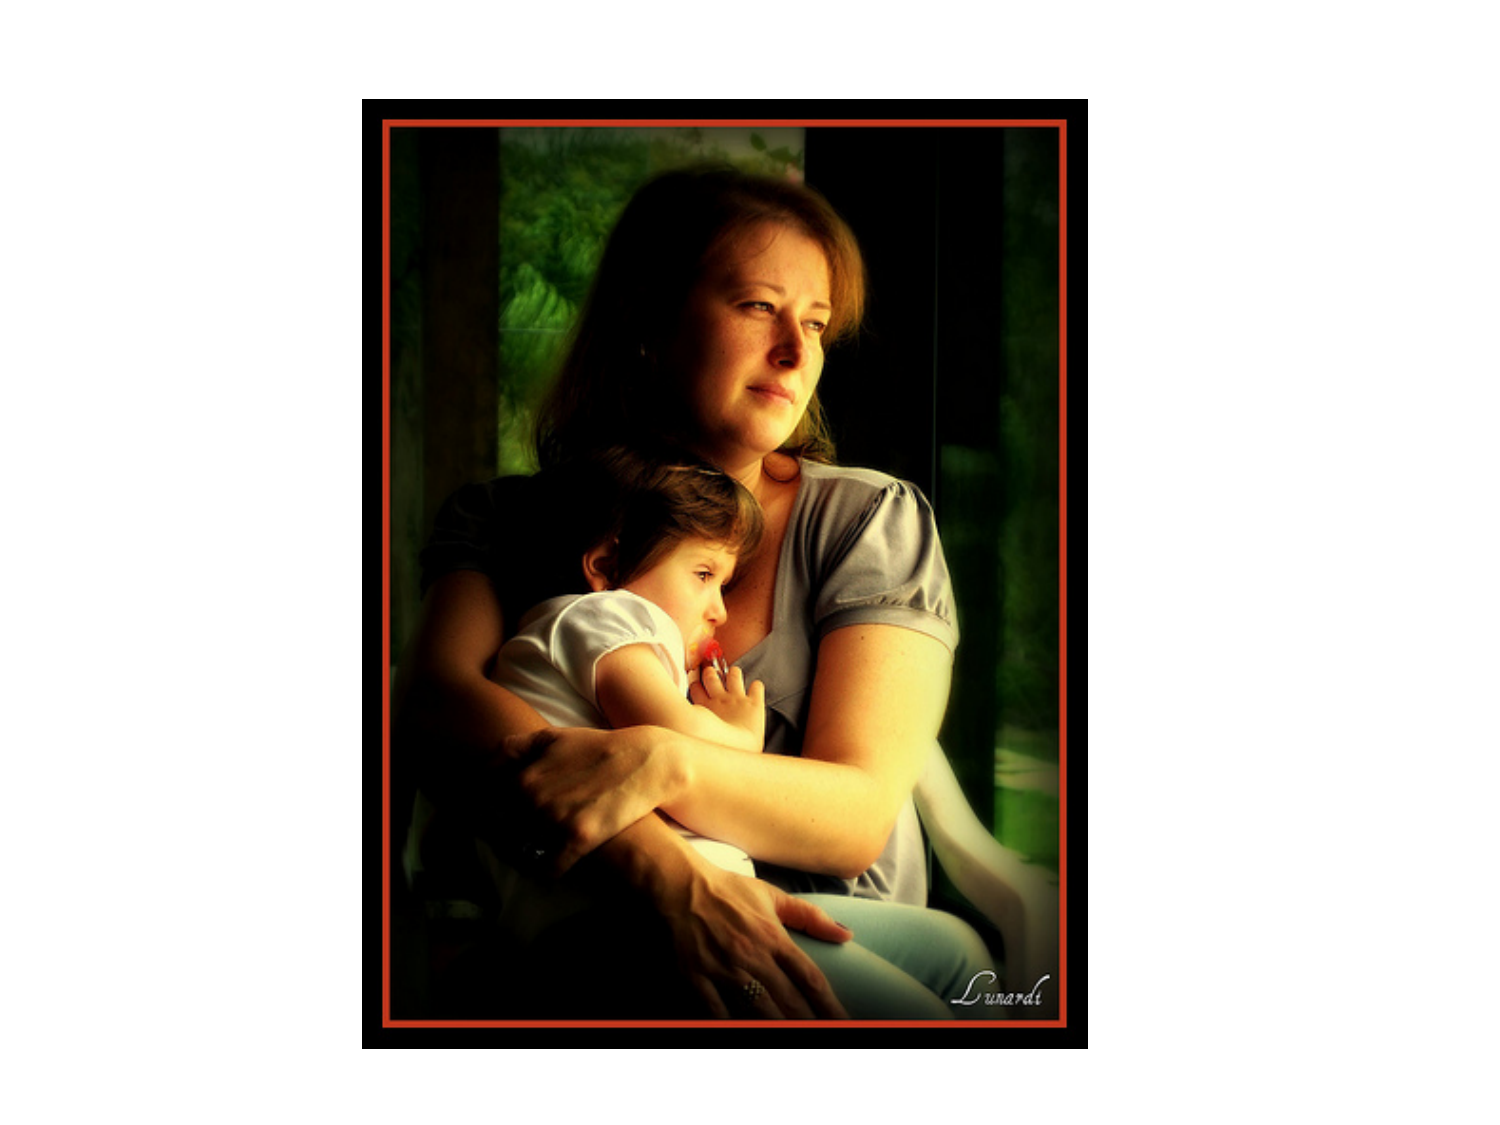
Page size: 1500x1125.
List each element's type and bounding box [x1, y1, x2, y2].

picture [362, 99, 1088, 1050]
